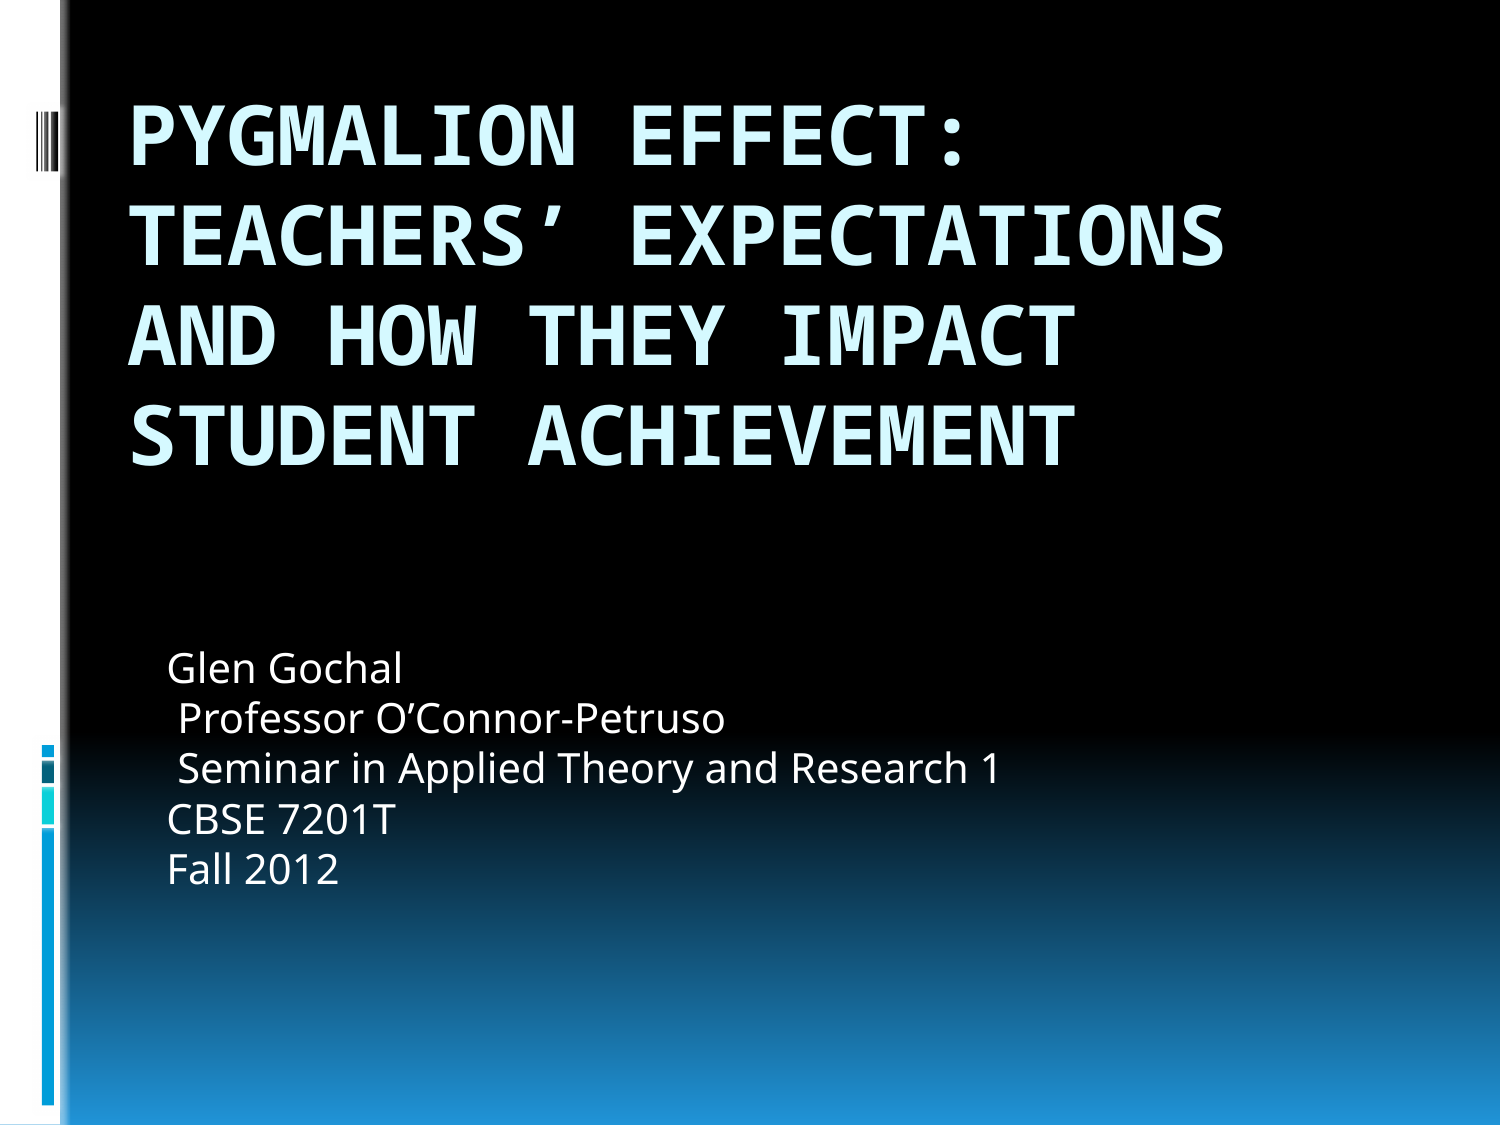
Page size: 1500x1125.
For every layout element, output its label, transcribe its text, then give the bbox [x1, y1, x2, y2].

title Pygmalion Effect: teachers’ Expectations And how they impact Student Achievement [112, 75, 1388, 500]
subtitle Glen Gochal Professor O’Connor-Petruso Seminar in Applied Theory and Research 1 CBSE 7201T Fall 2012 [150, 612, 1425, 950]
